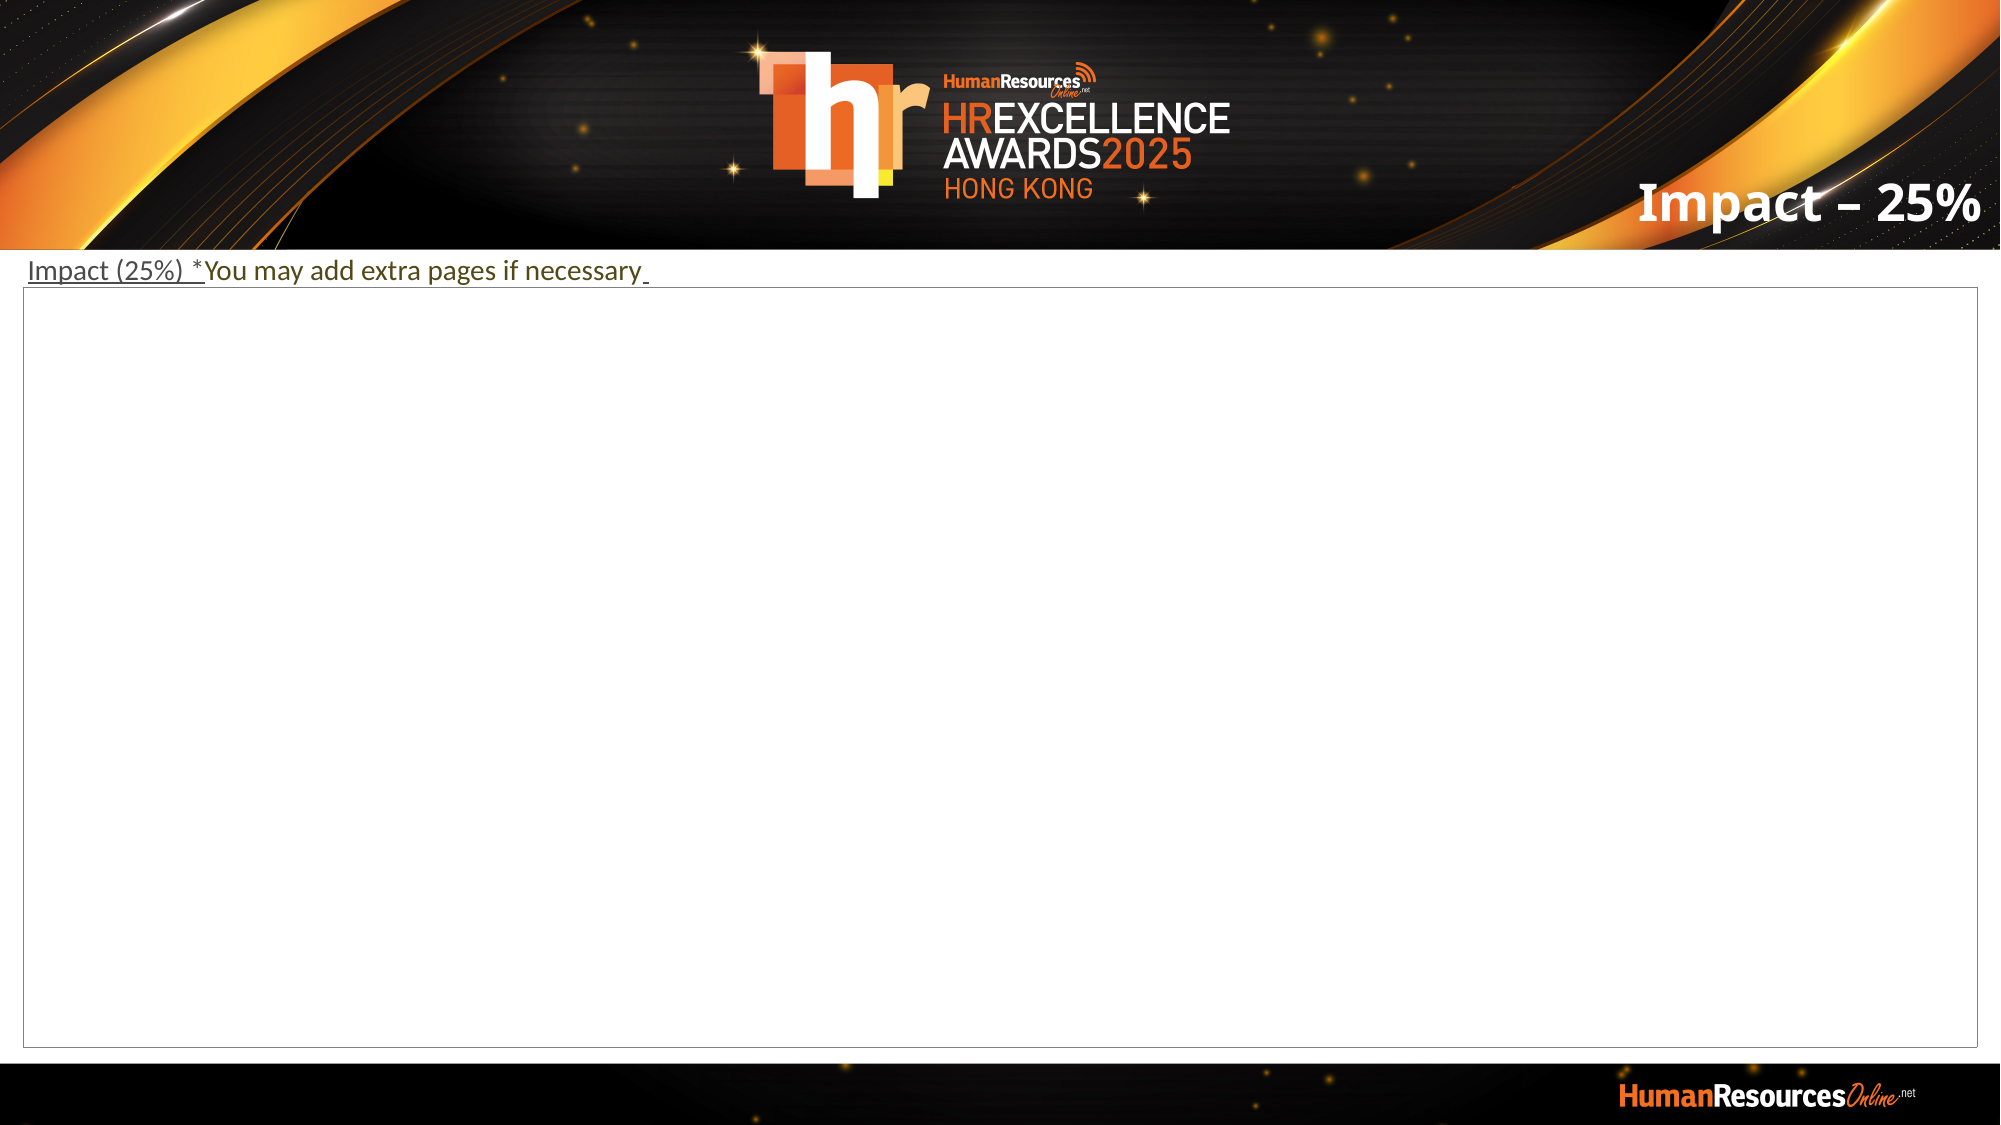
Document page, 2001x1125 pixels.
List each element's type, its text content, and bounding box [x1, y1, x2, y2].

table_header [24, 288, 1977, 1047]
picture [0, 0, 2000, 1125]
text_box Impact – 25% [1623, 156, 2000, 244]
text_box Impact (25%) *You may add extra pages if necessary [12, 243, 923, 294]
